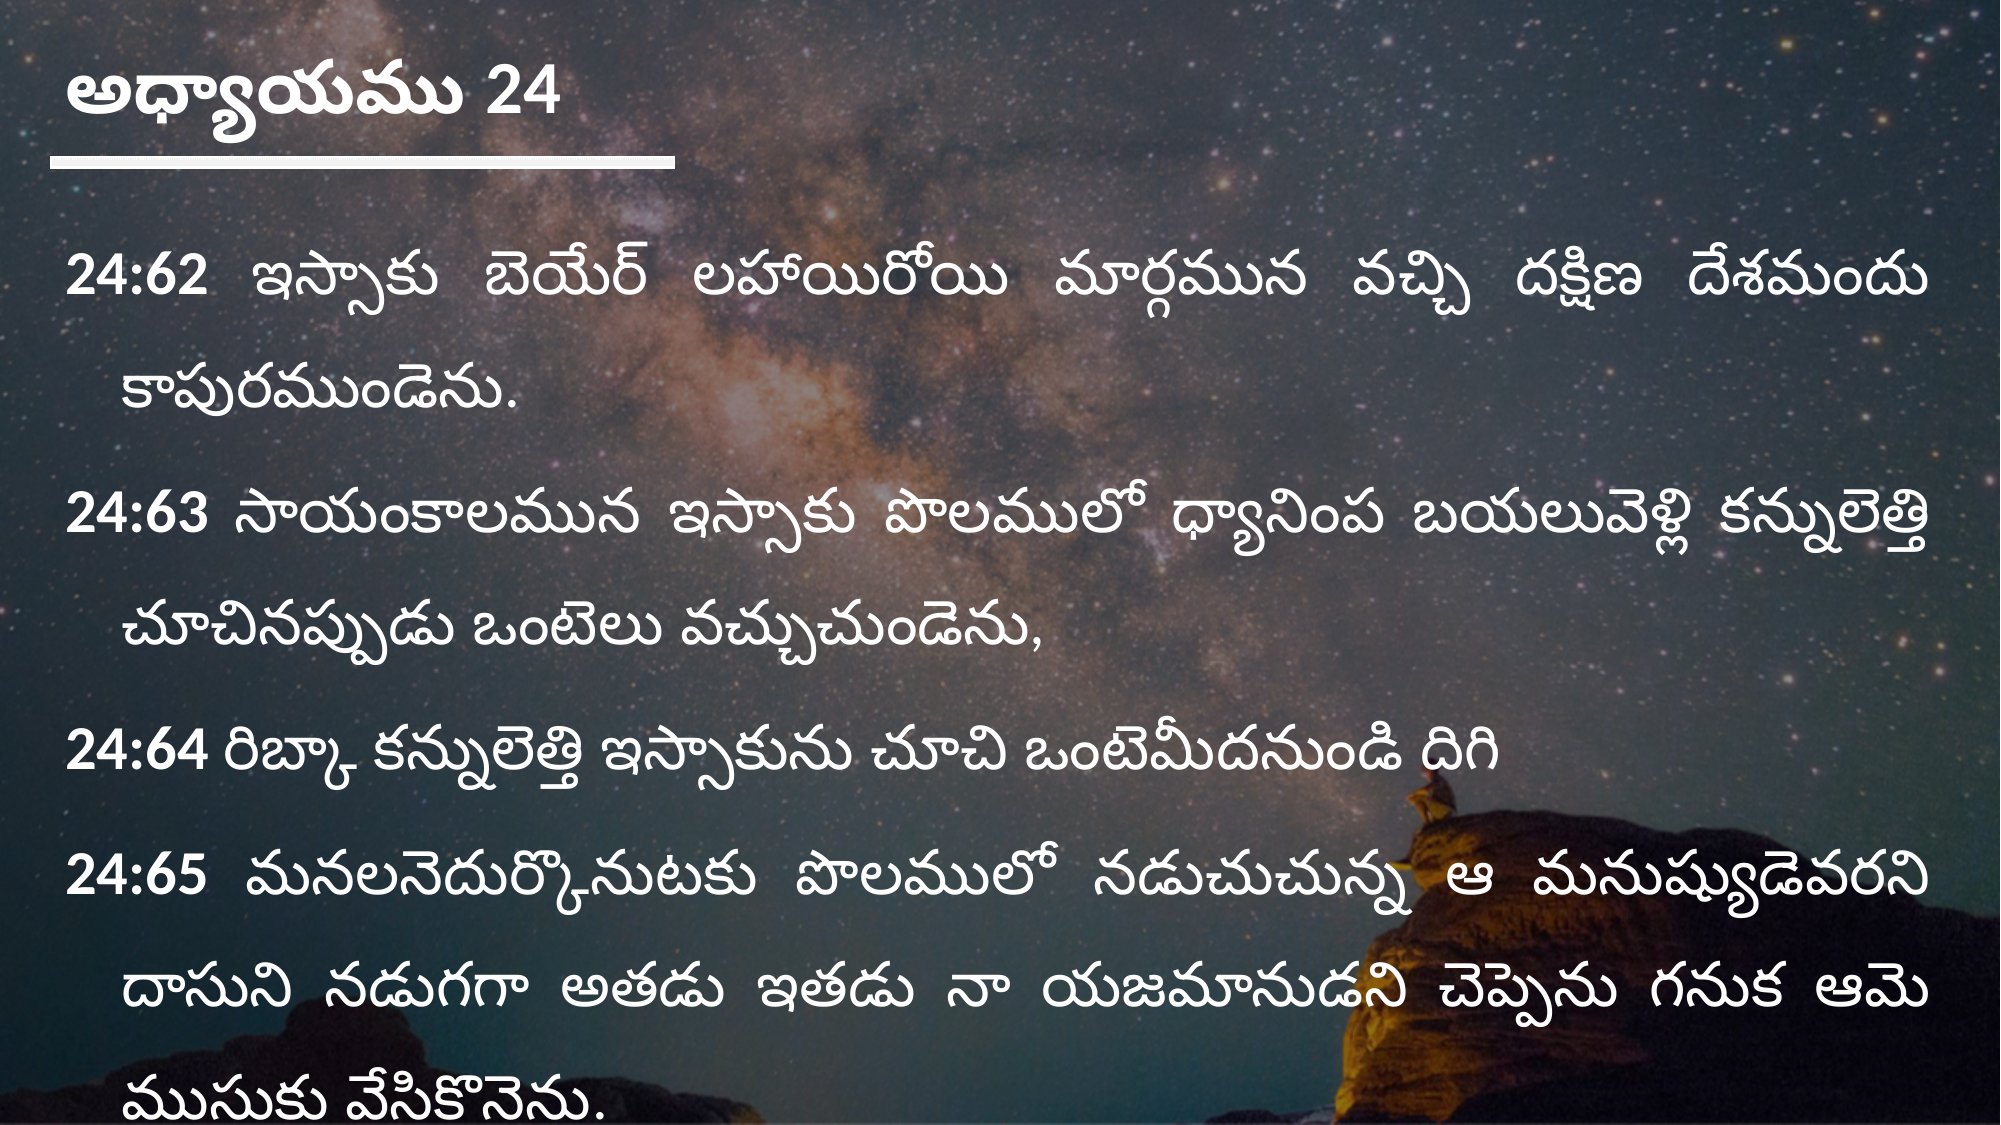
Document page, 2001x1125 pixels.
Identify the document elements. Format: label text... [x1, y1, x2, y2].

picture [0, 0, 2000, 1125]
title అధ్యాయము 24 [50, 0, 1925, 167]
list 24:62 ఇస్సాకు బెయేర్‌ లహాయిరోయి మార్గమున వచ్చి దక్షిణ దేశమందు కాపురముండెను. 24:63 సాయంకాలమున ఇస్సాకు పొలములో ధ్యానింప బయలువెళ్లి కన్నులెత్తి చూచినప్పుడు ఒంటెలు వచ్చుచుండెను, 24:64 రిబ్కా కన్నులెత్తి ఇస్సాకును చూచి ఒంటెమీదనుండి దిగి 24:65 మనలనెదుర్కొనుటకు పొలములో నడుచుచున్న ఆ మనుష్యుడెవరని దాసుని నడుగగా అతడు ఇతడు నా యజమానుడని చెప్పెను గనుక ఆమె ముసుకు వేసికొనెను. [50, 187, 1946, 1063]
